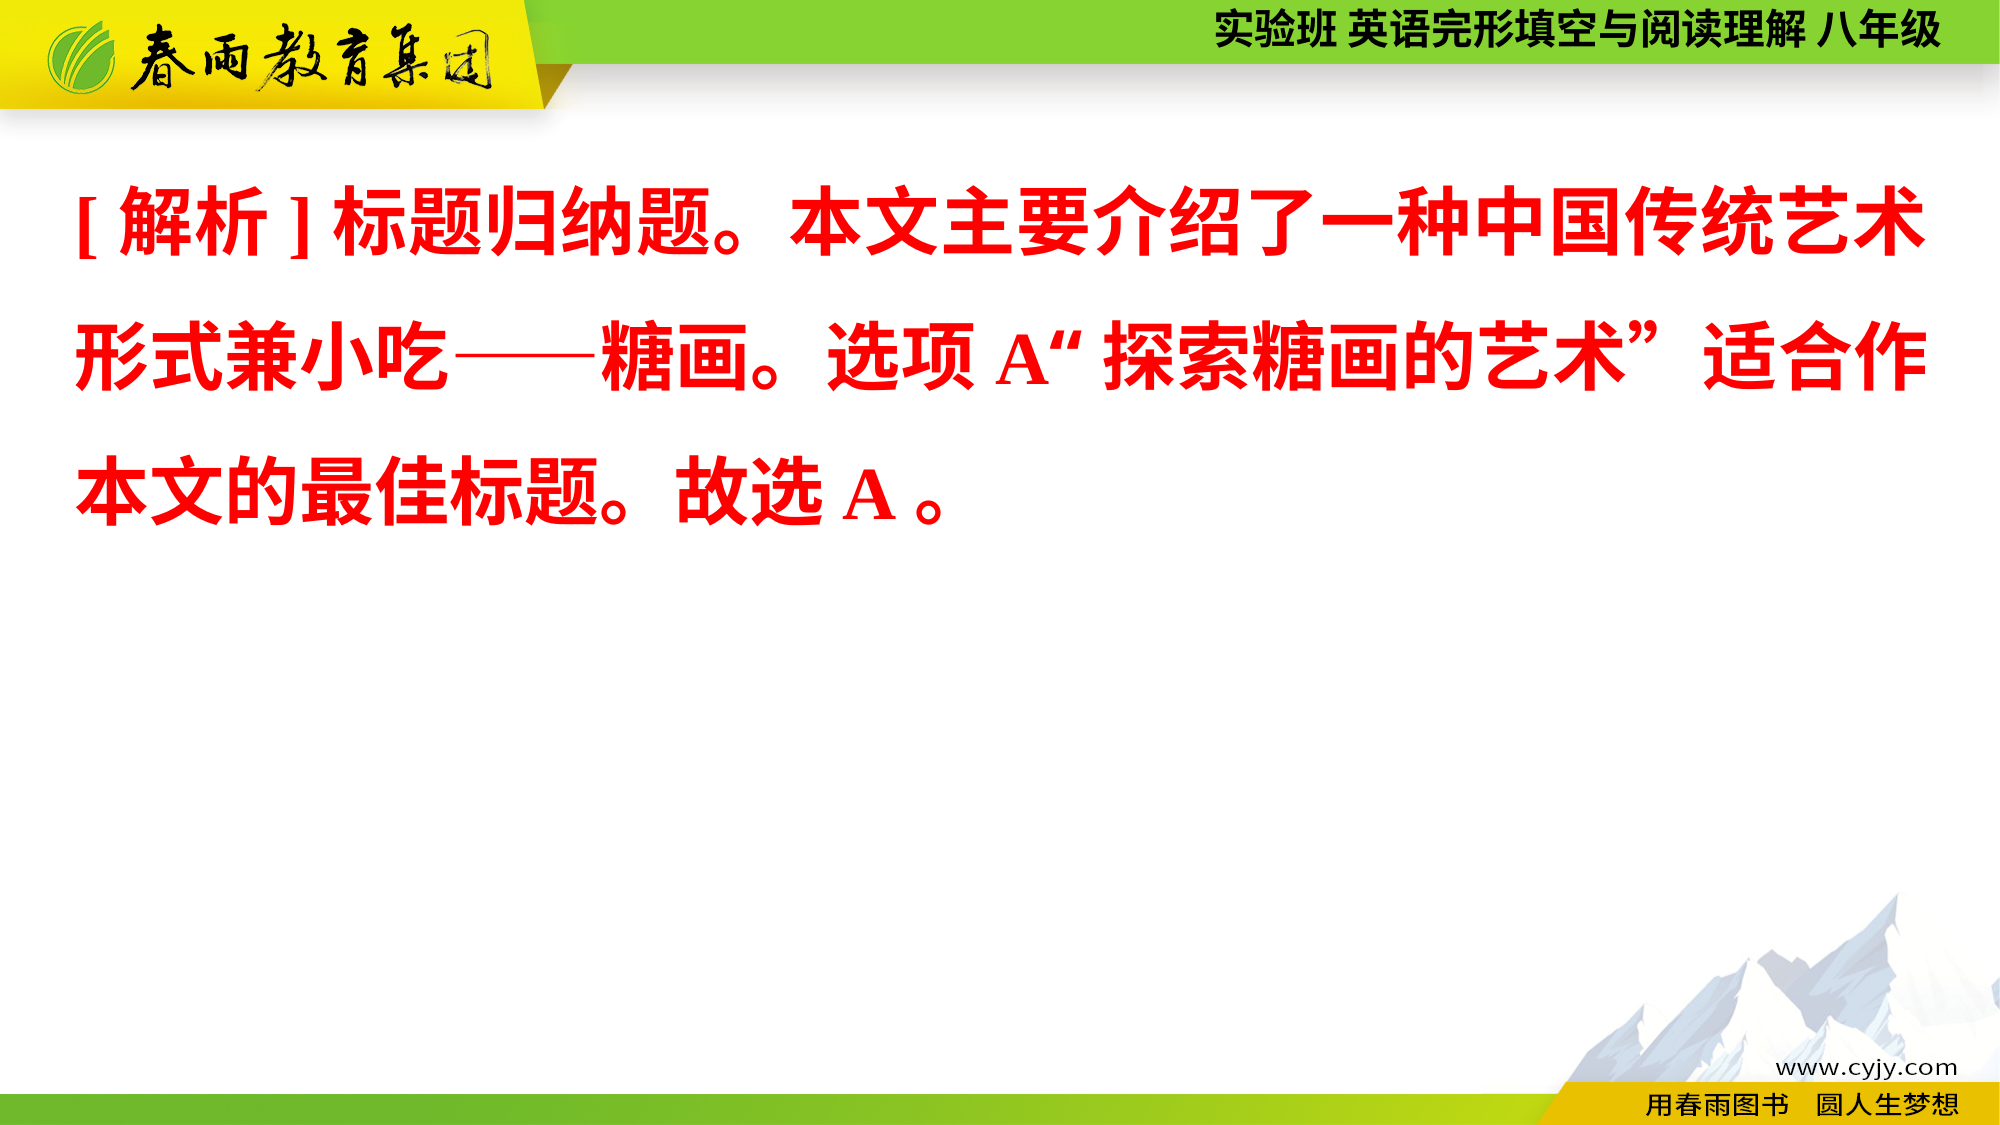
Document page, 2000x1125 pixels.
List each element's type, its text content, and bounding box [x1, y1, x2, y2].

list [解析]标题归纳题。本文主要介绍了一种中国传统艺术形式兼小吃——糖画。选项A“探索糖画的艺术”适合作本文的最佳标题。故选A。 [59, 122, 1944, 547]
picture [0, 0, 2000, 1125]
